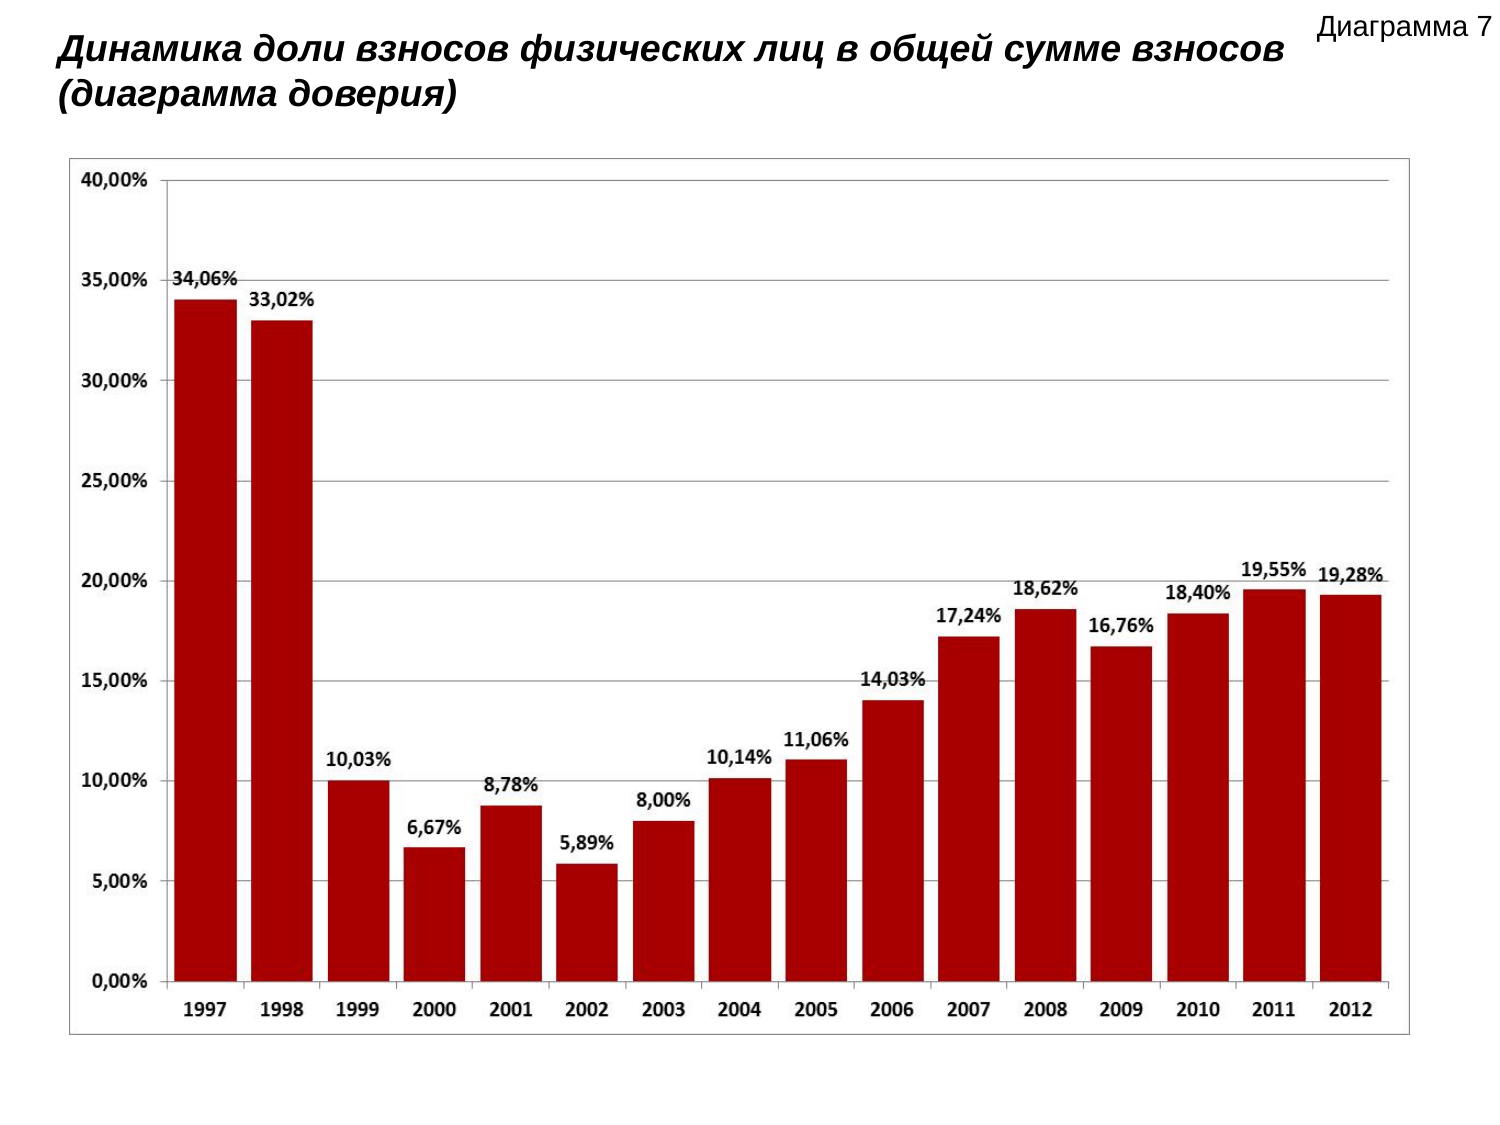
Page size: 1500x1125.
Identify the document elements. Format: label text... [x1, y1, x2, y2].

text_box Диаграмма 7 [1302, 0, 1500, 50]
text_box Динамика доли взносов физических лиц в общей сумме взносов (диаграмма доверия) [58, 24, 1296, 115]
picture [69, 158, 1410, 1036]
